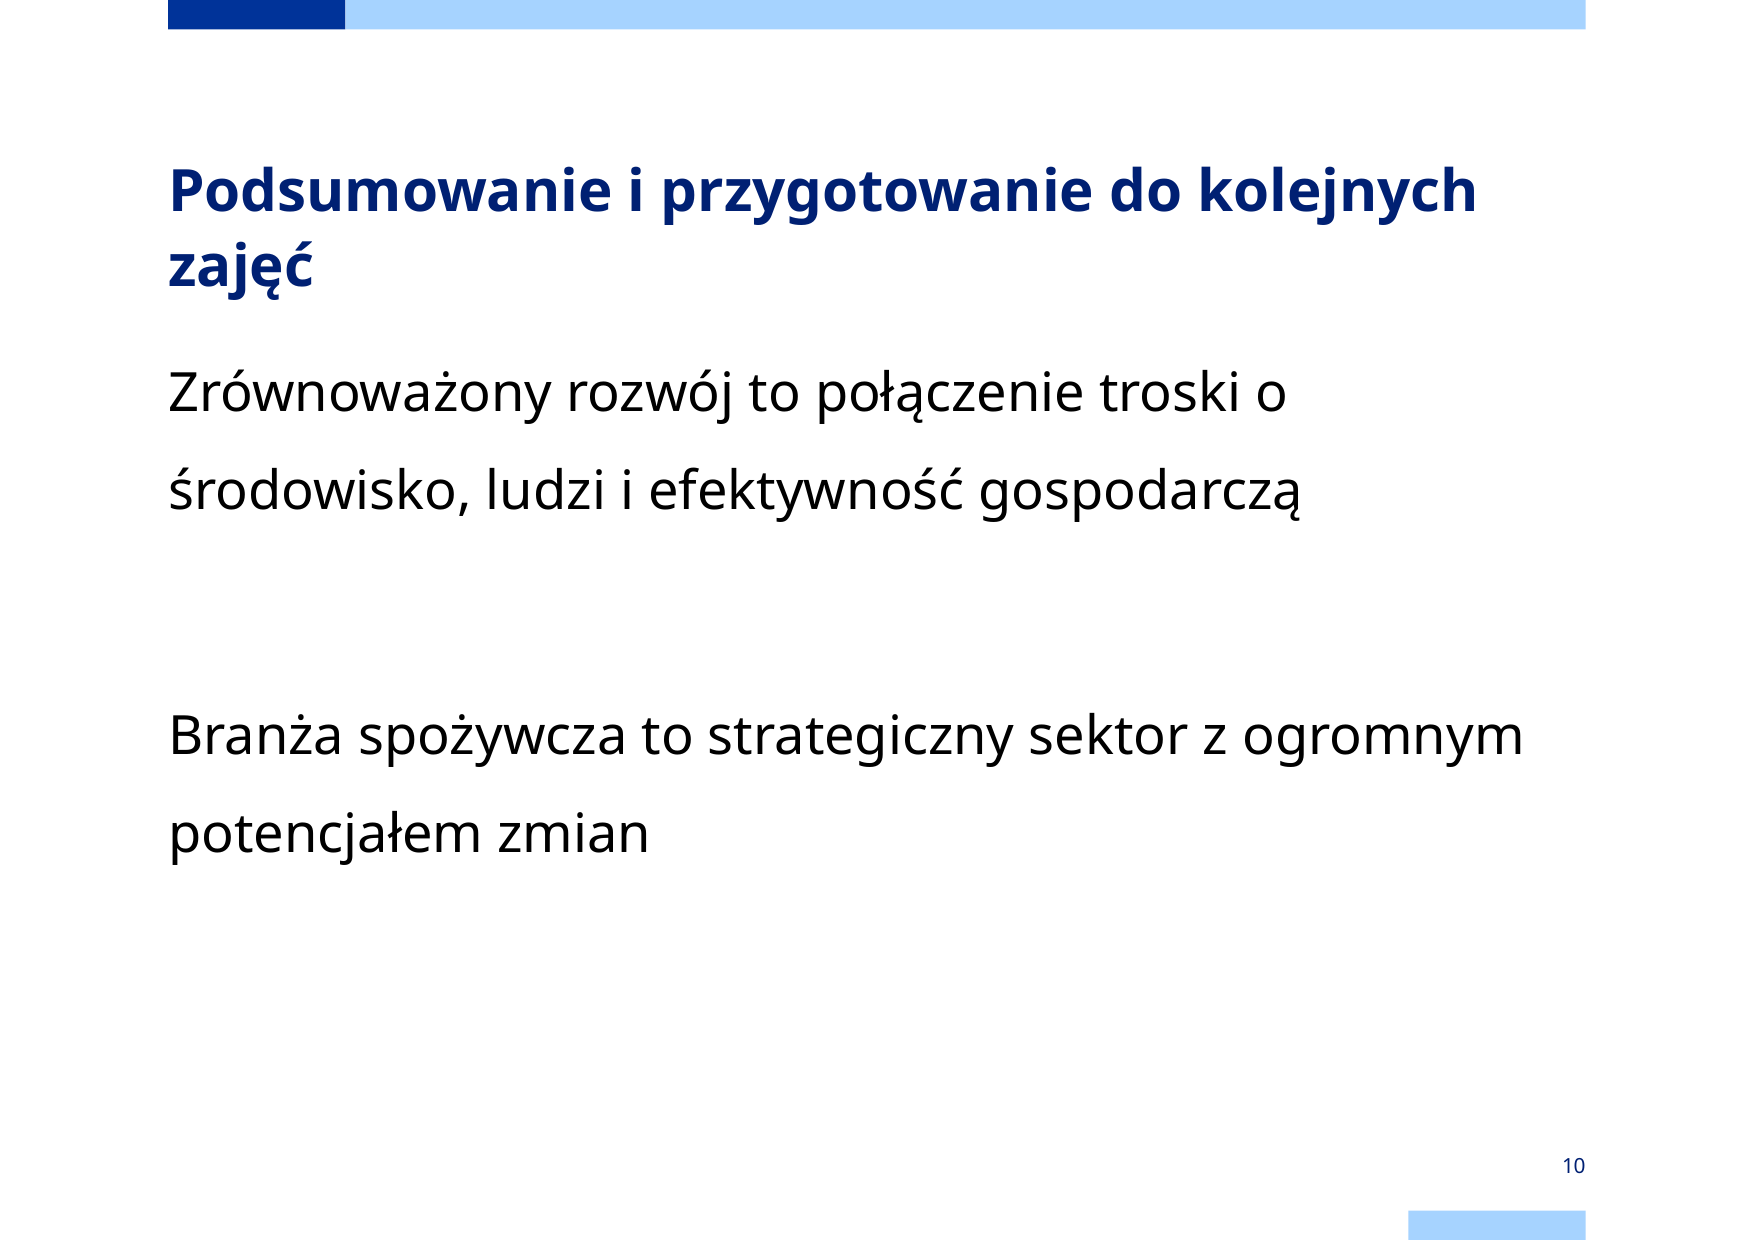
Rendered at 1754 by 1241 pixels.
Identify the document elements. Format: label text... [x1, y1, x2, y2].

slide_number 10 [1408, 1151, 1586, 1182]
list Zrównoważony rozwój to połączenie troski o środowisko, ludzi i efektywność gospodarczą Branża spożywcza to strategiczny sektor z ogromnym potencjałem zmian [168, 324, 1586, 1093]
title Podsumowanie i przygotowanie do kolejnych zajęć [168, 147, 1586, 324]
